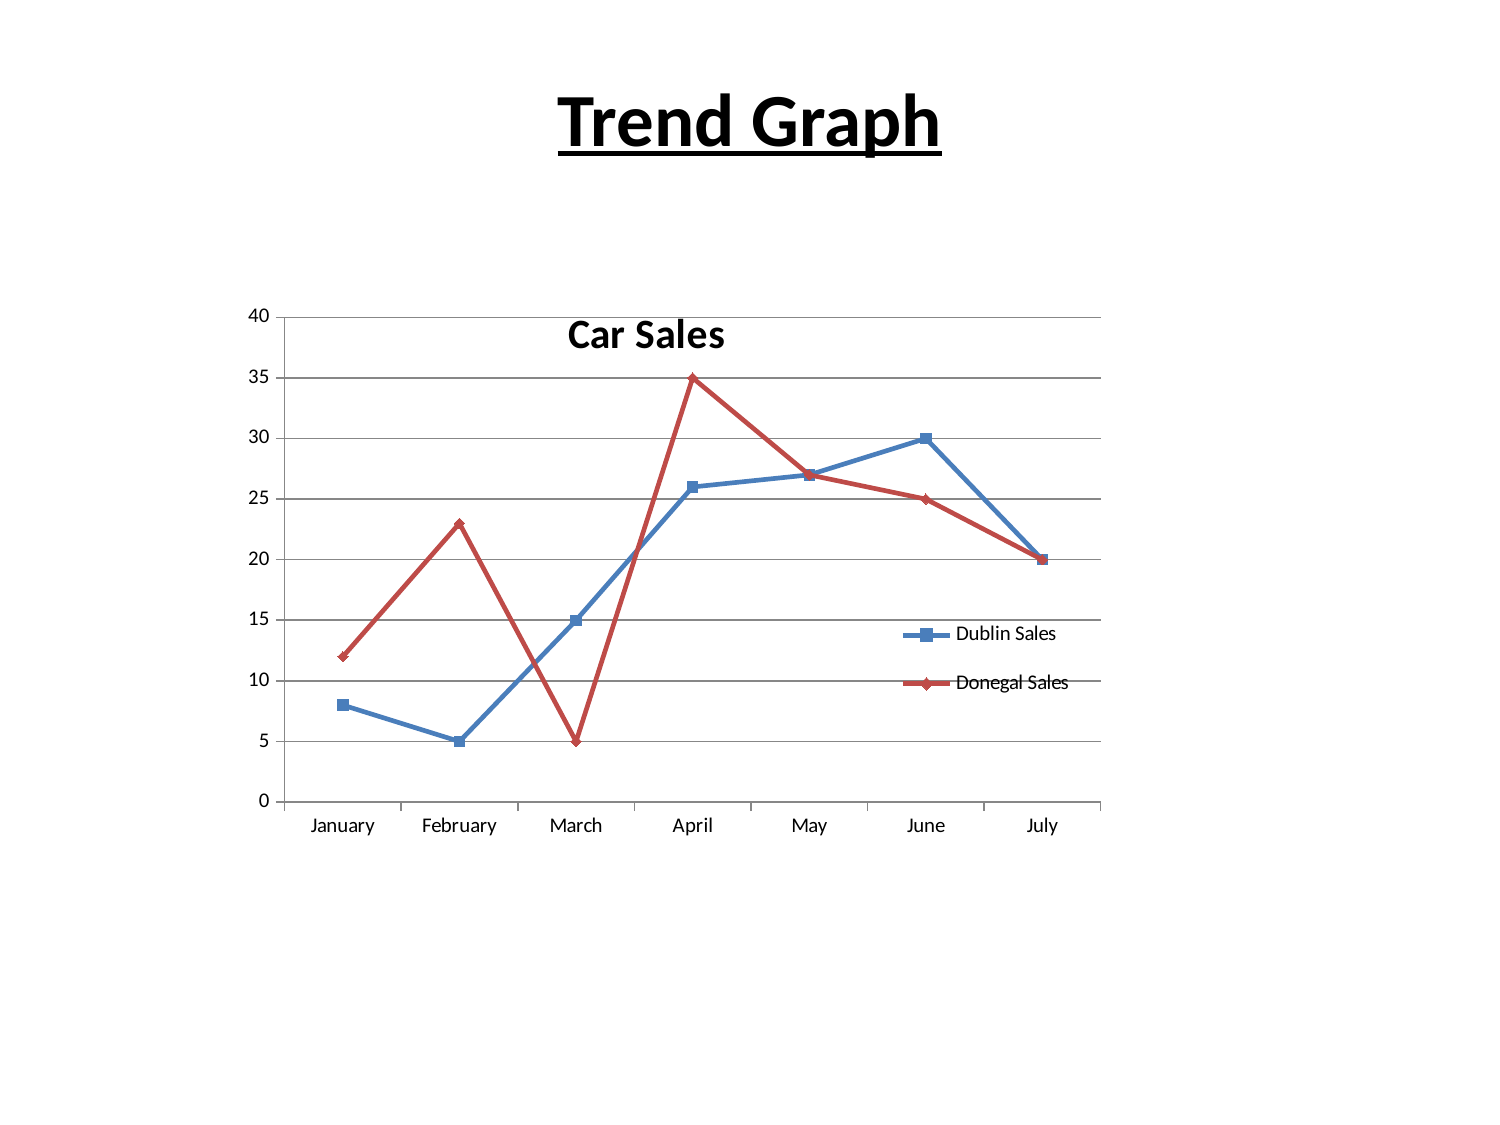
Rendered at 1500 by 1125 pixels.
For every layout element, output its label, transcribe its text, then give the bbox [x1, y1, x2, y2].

title Trend Graph [75, 45, 1425, 188]
chart [222, 304, 1102, 880]
